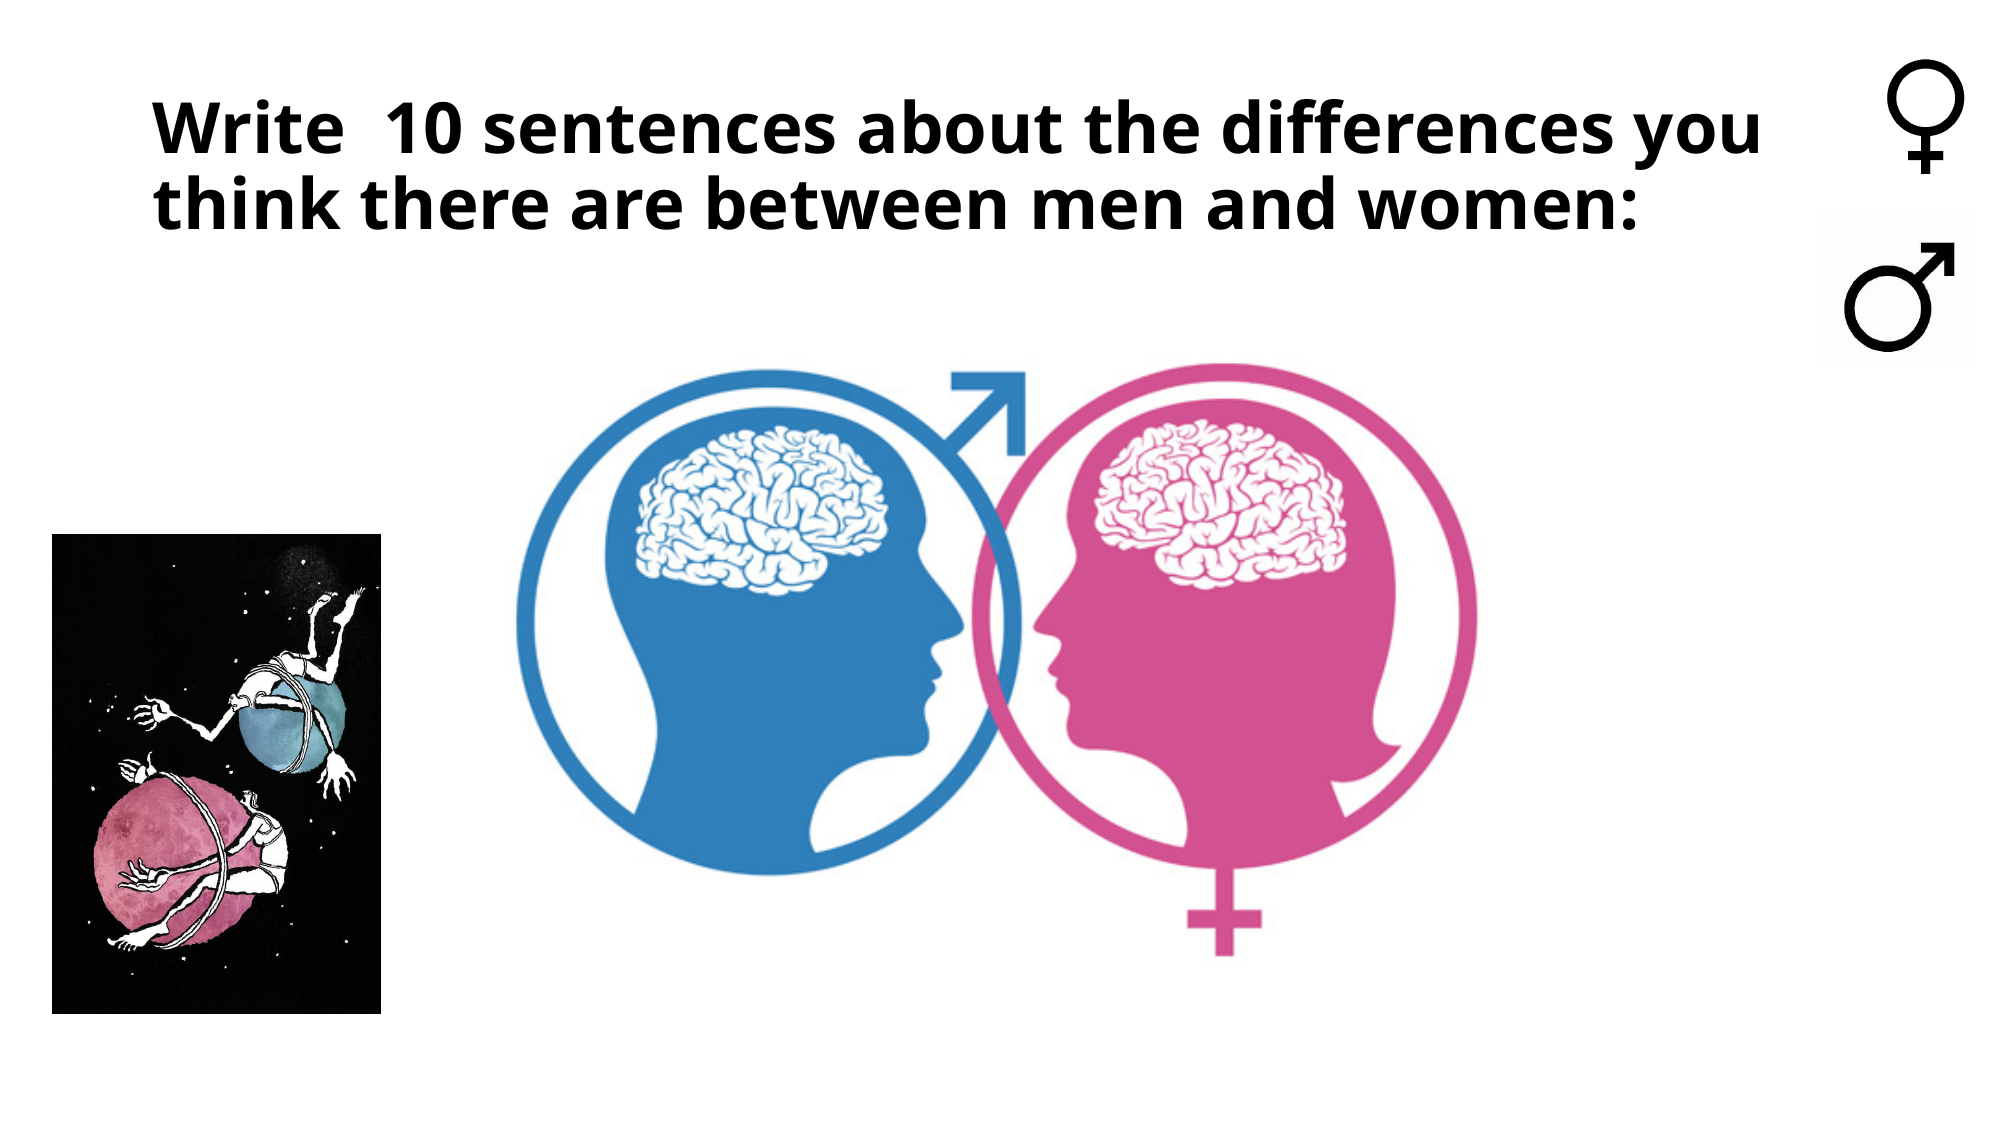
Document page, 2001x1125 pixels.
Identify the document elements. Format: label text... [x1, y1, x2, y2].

picture [52, 534, 381, 1014]
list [491, 299, 1509, 1014]
picture [1856, 46, 1995, 185]
picture [1817, 213, 1974, 369]
title Write 10 sentences about the differences you think there are between men and women: [137, 59, 1863, 278]
